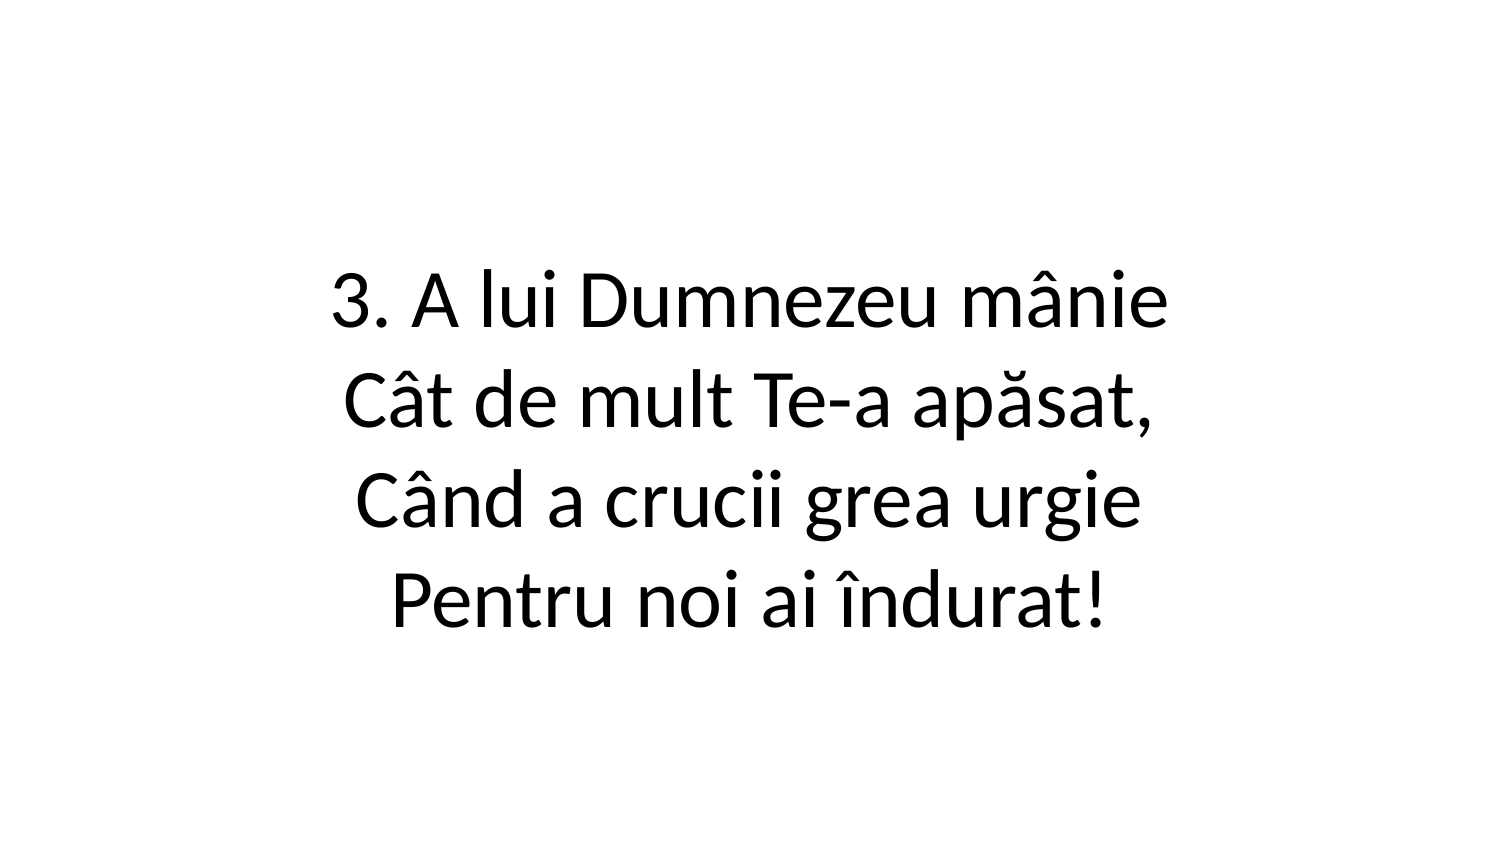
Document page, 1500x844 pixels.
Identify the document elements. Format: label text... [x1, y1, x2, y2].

text_box 3. A lui Dumnezeu mânie Cât de mult Te-a apăsat, Când a crucii grea urgie Pentru noi ai îndurat! [314, 192, 1186, 652]
